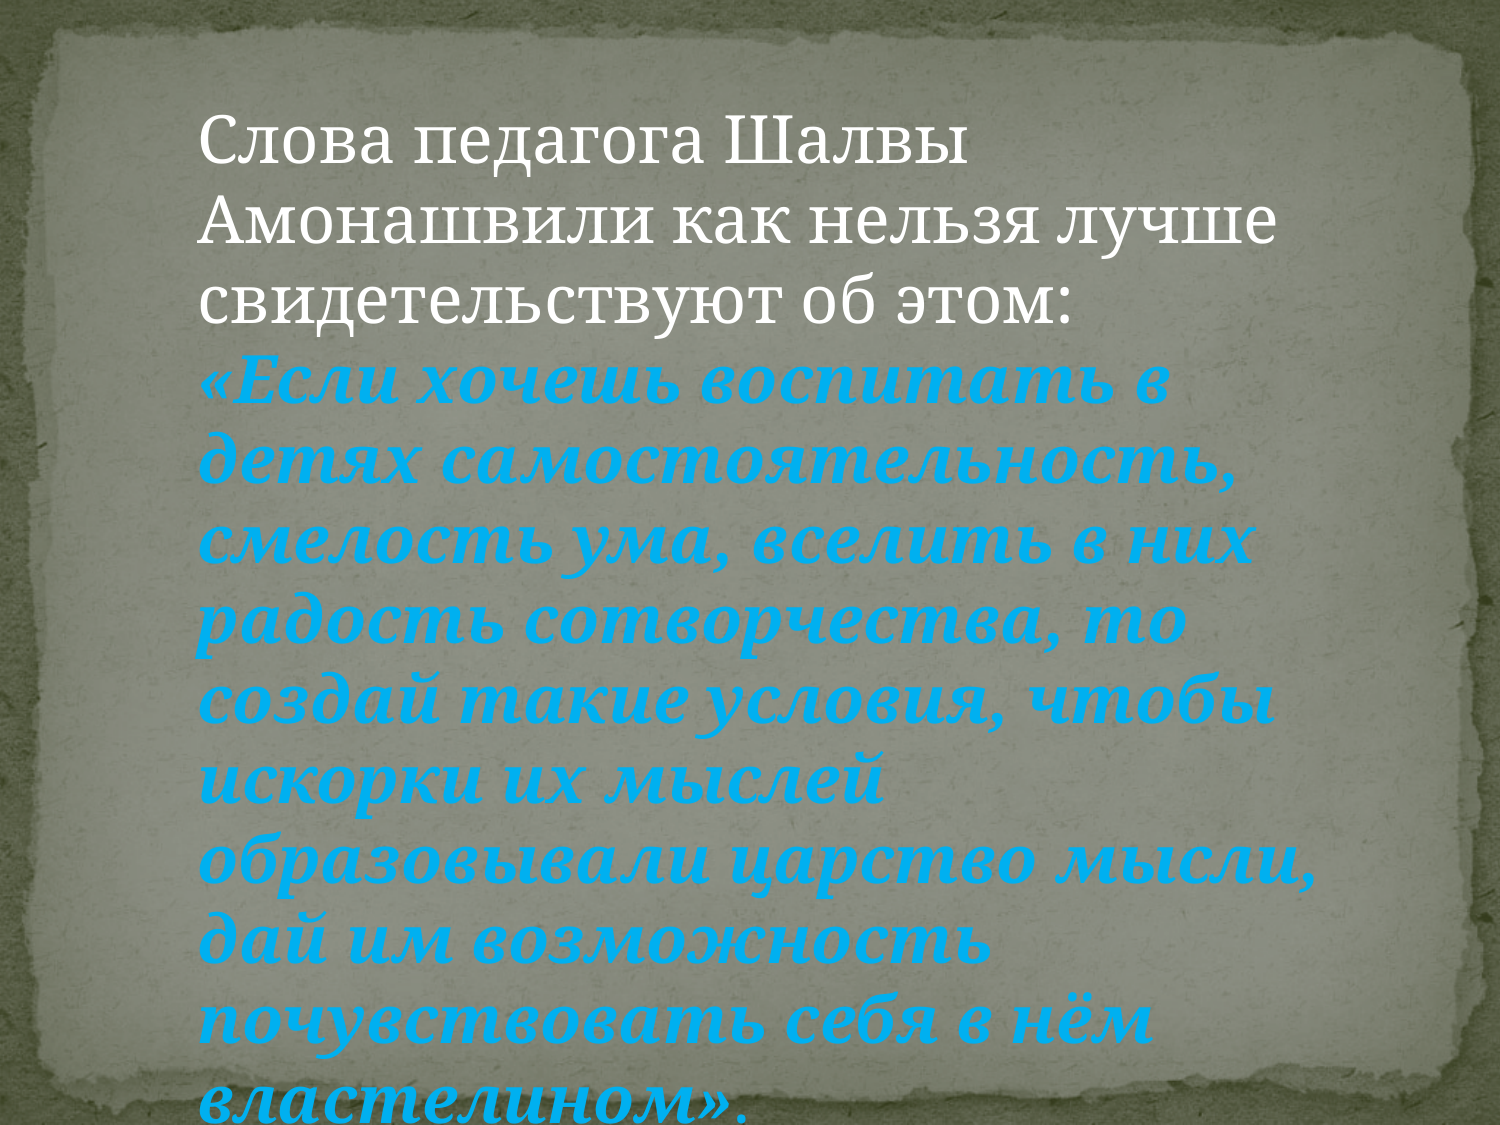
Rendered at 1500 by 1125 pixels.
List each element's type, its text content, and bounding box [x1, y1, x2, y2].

text_box Слова педагога Шалвы Амонашвили как нельзя лучше свидетельствуют об этом: «Если хочешь воспитать в детях самостоятельность, смелость ума, вселить в них радость сотворчества, то создай такие условия, чтобы искорки их мыслей образовывали царство мысли, дай им возможность почувствовать себя в нём властелином». [182, 89, 1341, 1125]
